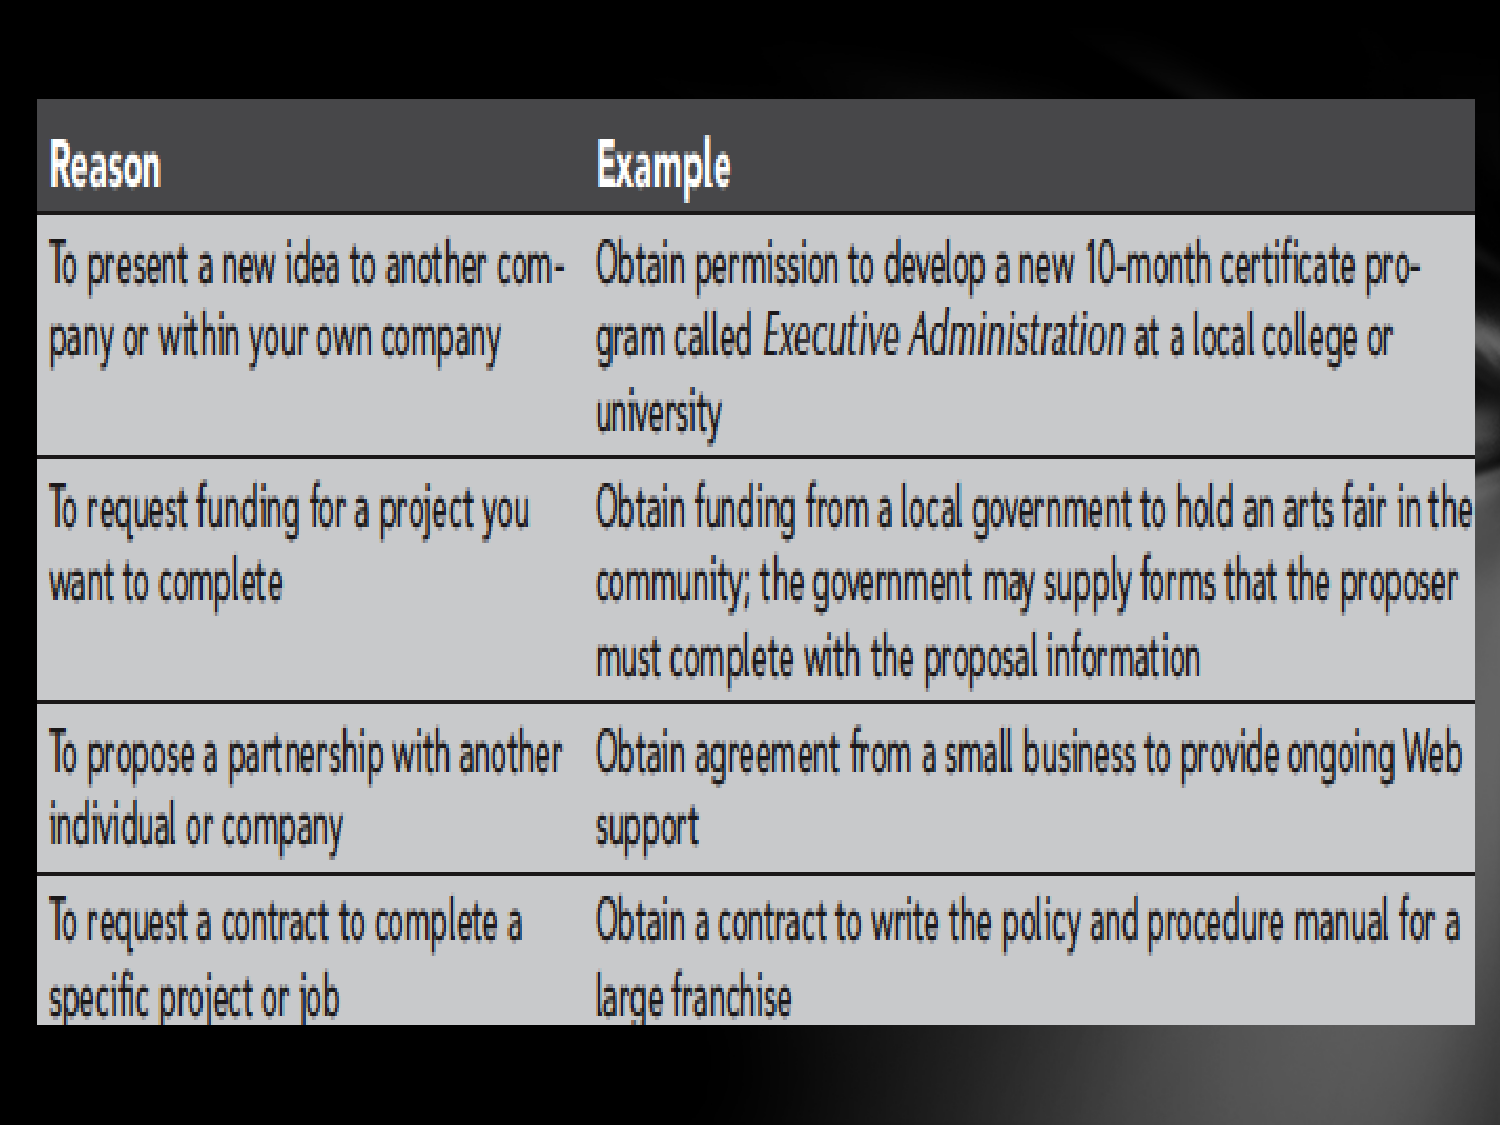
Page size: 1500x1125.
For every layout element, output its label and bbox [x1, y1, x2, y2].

picture [37, 99, 1476, 1026]
